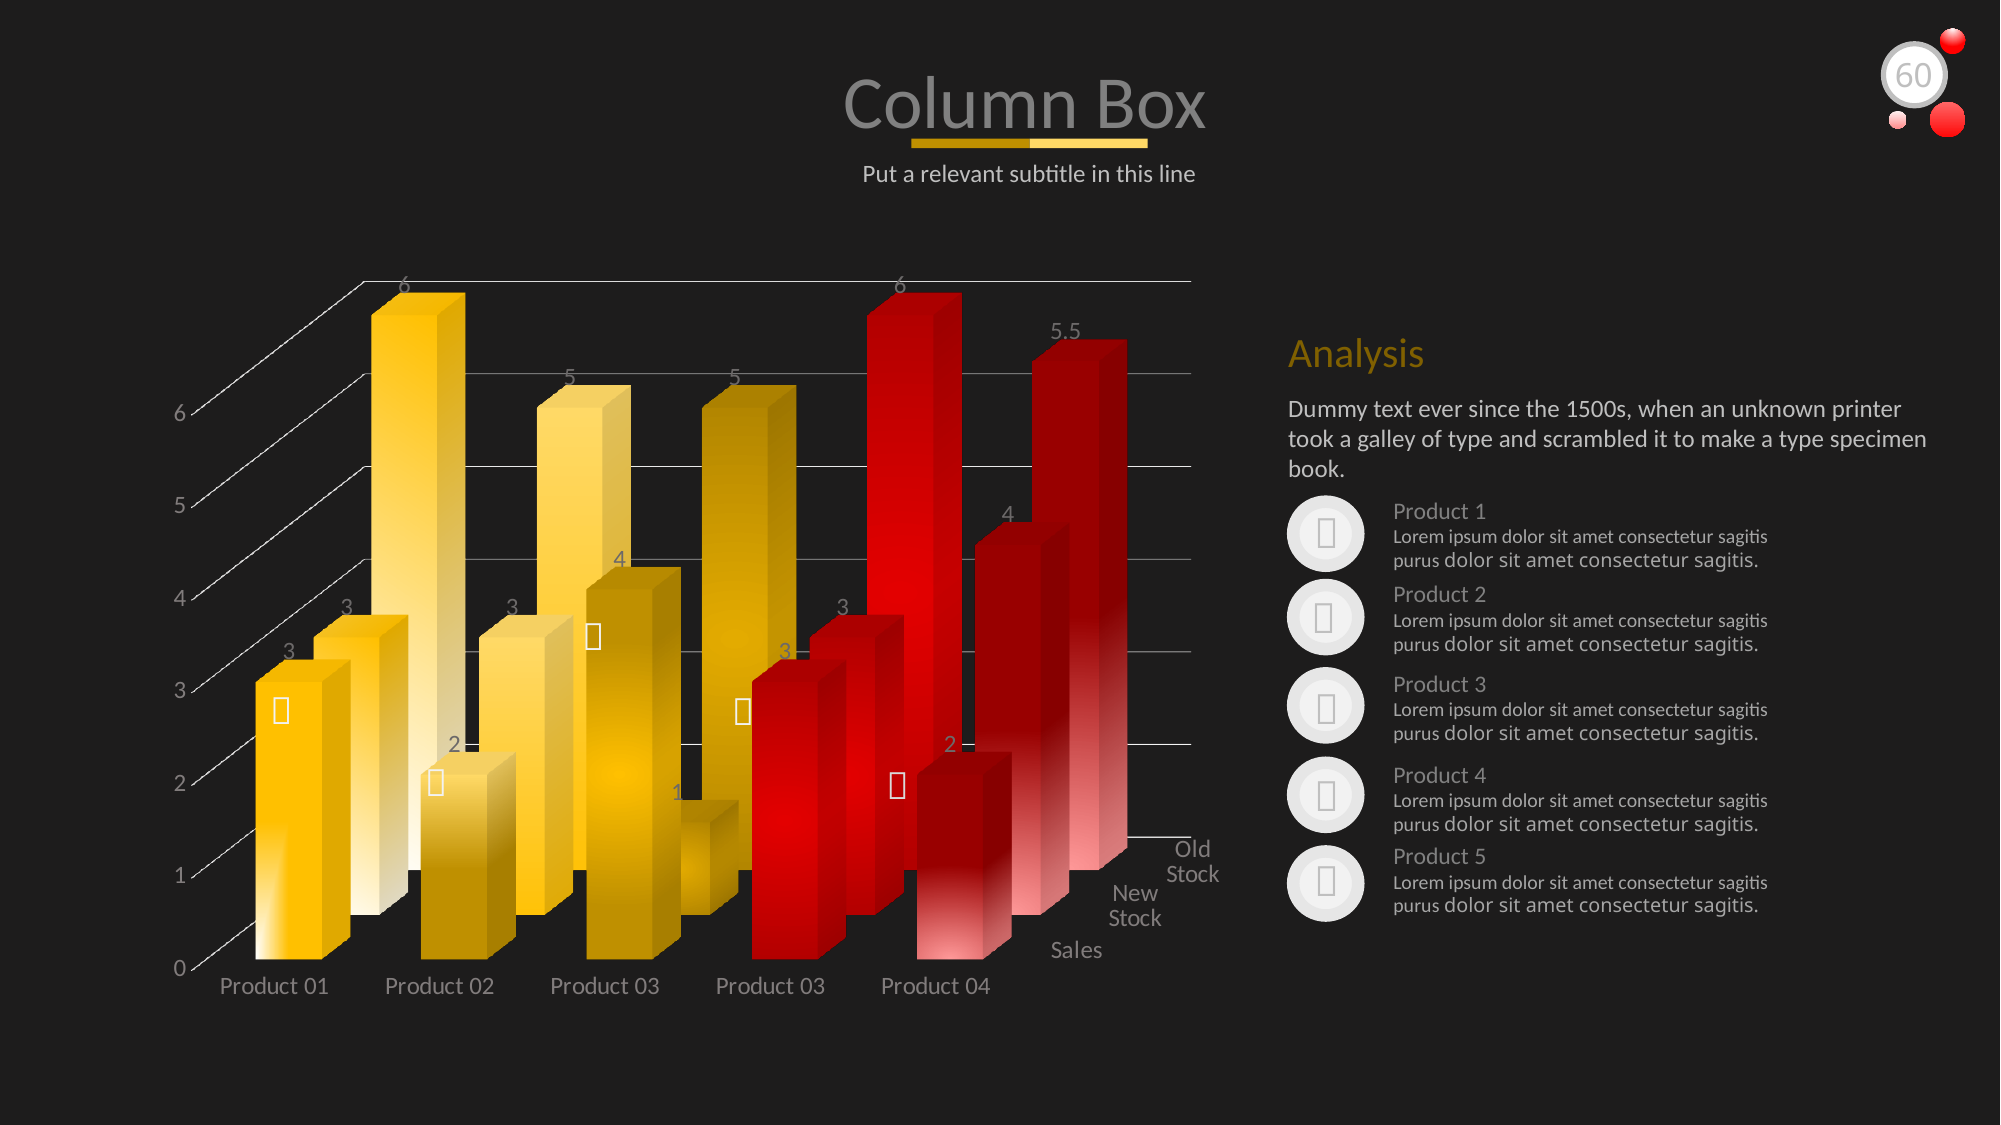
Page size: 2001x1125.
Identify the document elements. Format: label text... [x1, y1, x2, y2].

text_box Product 1 Lorem ipsum dolor sit amet consectetur sagitis purus dolor sit amet consectetur sagitis. [1378, 488, 1807, 571]
text_box Column Box [597, 1, 1454, 152]
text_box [1876, 28, 1966, 138]
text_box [1293, 499, 1359, 566]
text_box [1293, 847, 1359, 916]
text_box Put a relevant subtitle in this line [792, 142, 1267, 202]
text_box Analysis Dummy text ever since the 1500s, when an unknown printer took a galley of type and scrambled it to make a type specimen book. [1273, 317, 1962, 484]
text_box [1293, 584, 1360, 651]
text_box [1293, 762, 1359, 829]
text_box Product 3 Lorem ipsum dolor sit amet consectetur sagitis purus dolor sit amet consectetur sagitis. [1378, 660, 1807, 751]
text_box Product 4 Lorem ipsum dolor sit amet consectetur sagitis purus dolor sit amet consectetur sagitis. [1378, 751, 1807, 833]
chart [137, 266, 1256, 1017]
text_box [1293, 673, 1359, 741]
text_box Product 5 Lorem ipsum dolor sit amet consectetur sagitis purus dolor sit amet consectetur sagitis. [1378, 833, 1807, 925]
text_box Product 2 Lorem ipsum dolor sit amet consectetur sagitis purus dolor sit amet consectetur sagitis. [1378, 571, 1807, 660]
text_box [911, 138, 1148, 149]
